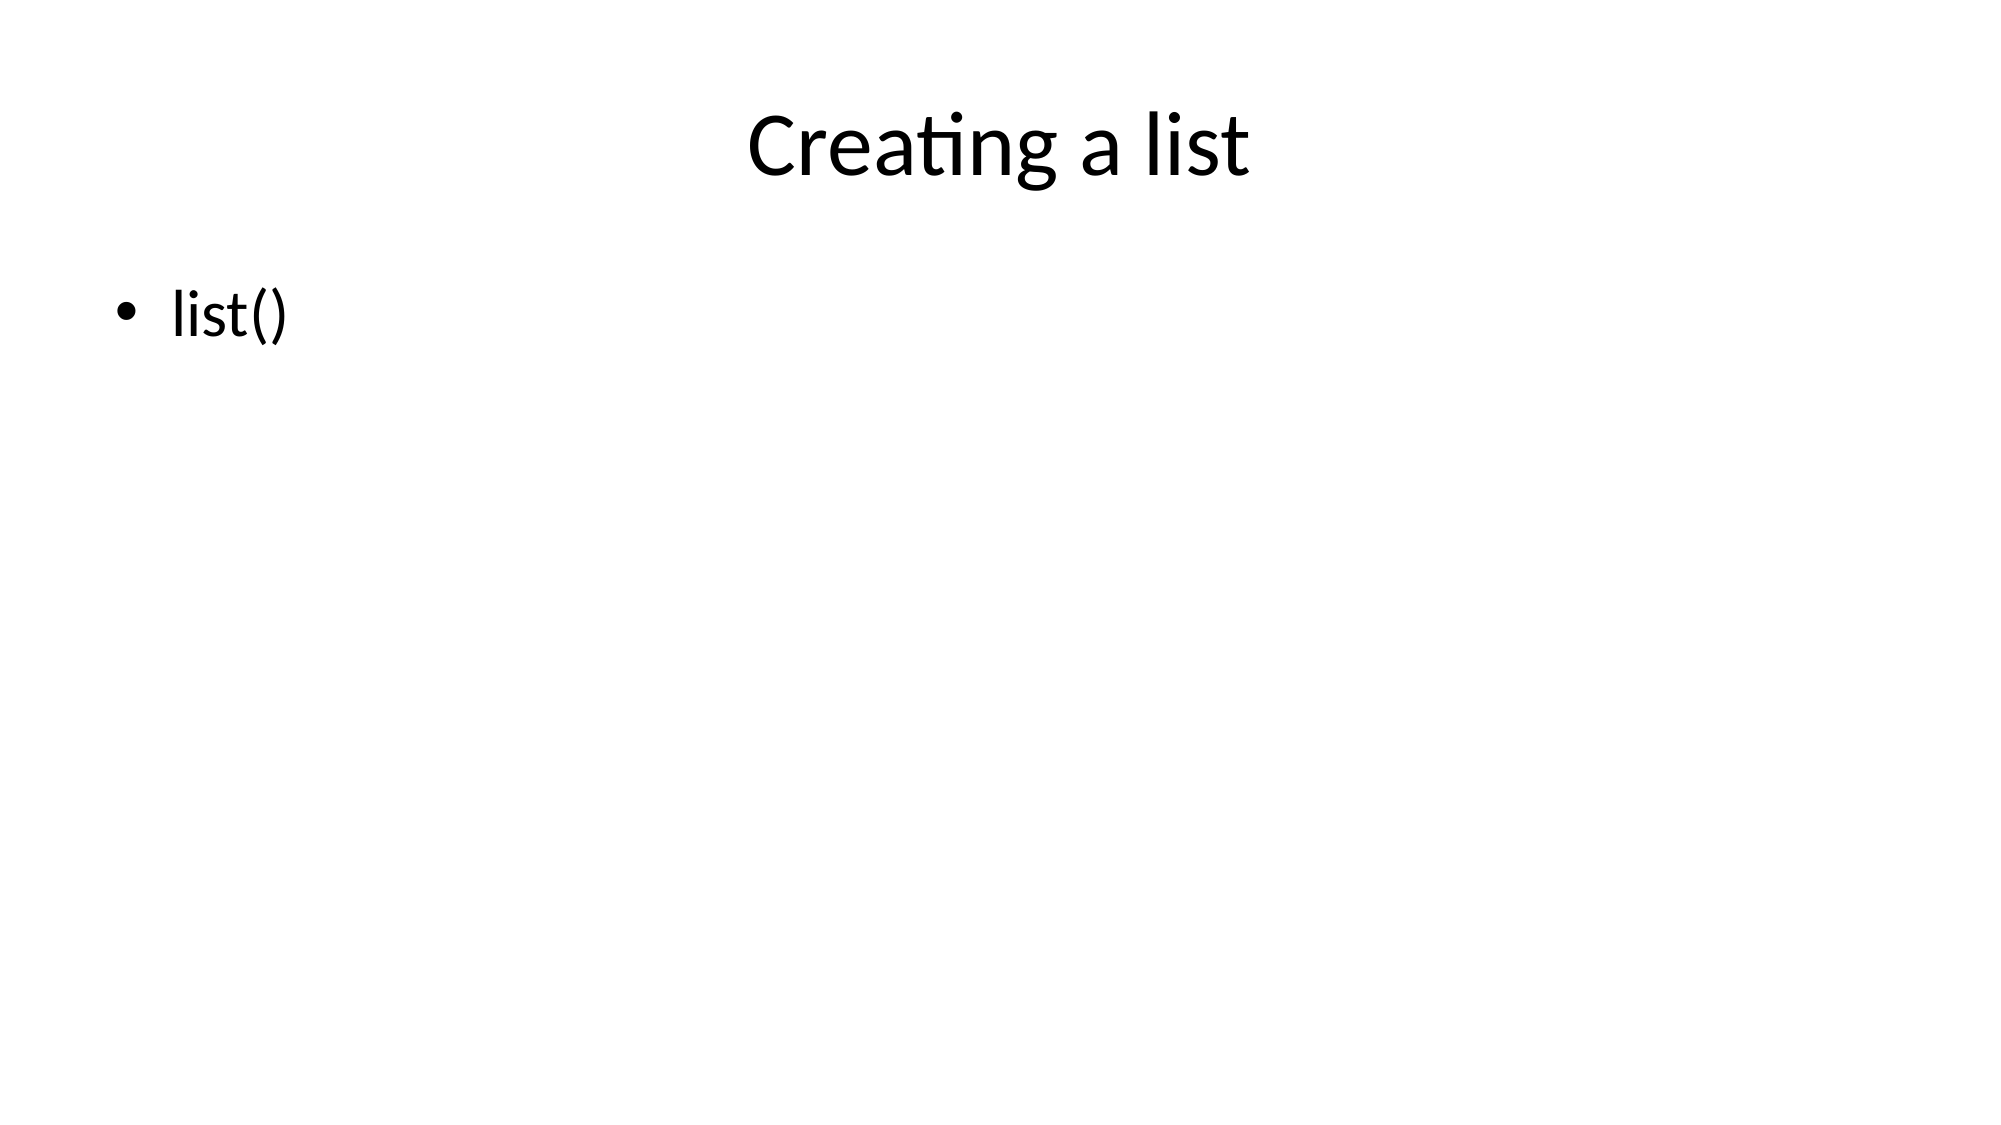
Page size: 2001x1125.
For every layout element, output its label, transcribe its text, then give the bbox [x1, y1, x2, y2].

title Creating a list [99, 45, 1900, 233]
list list() [99, 262, 1900, 1005]
